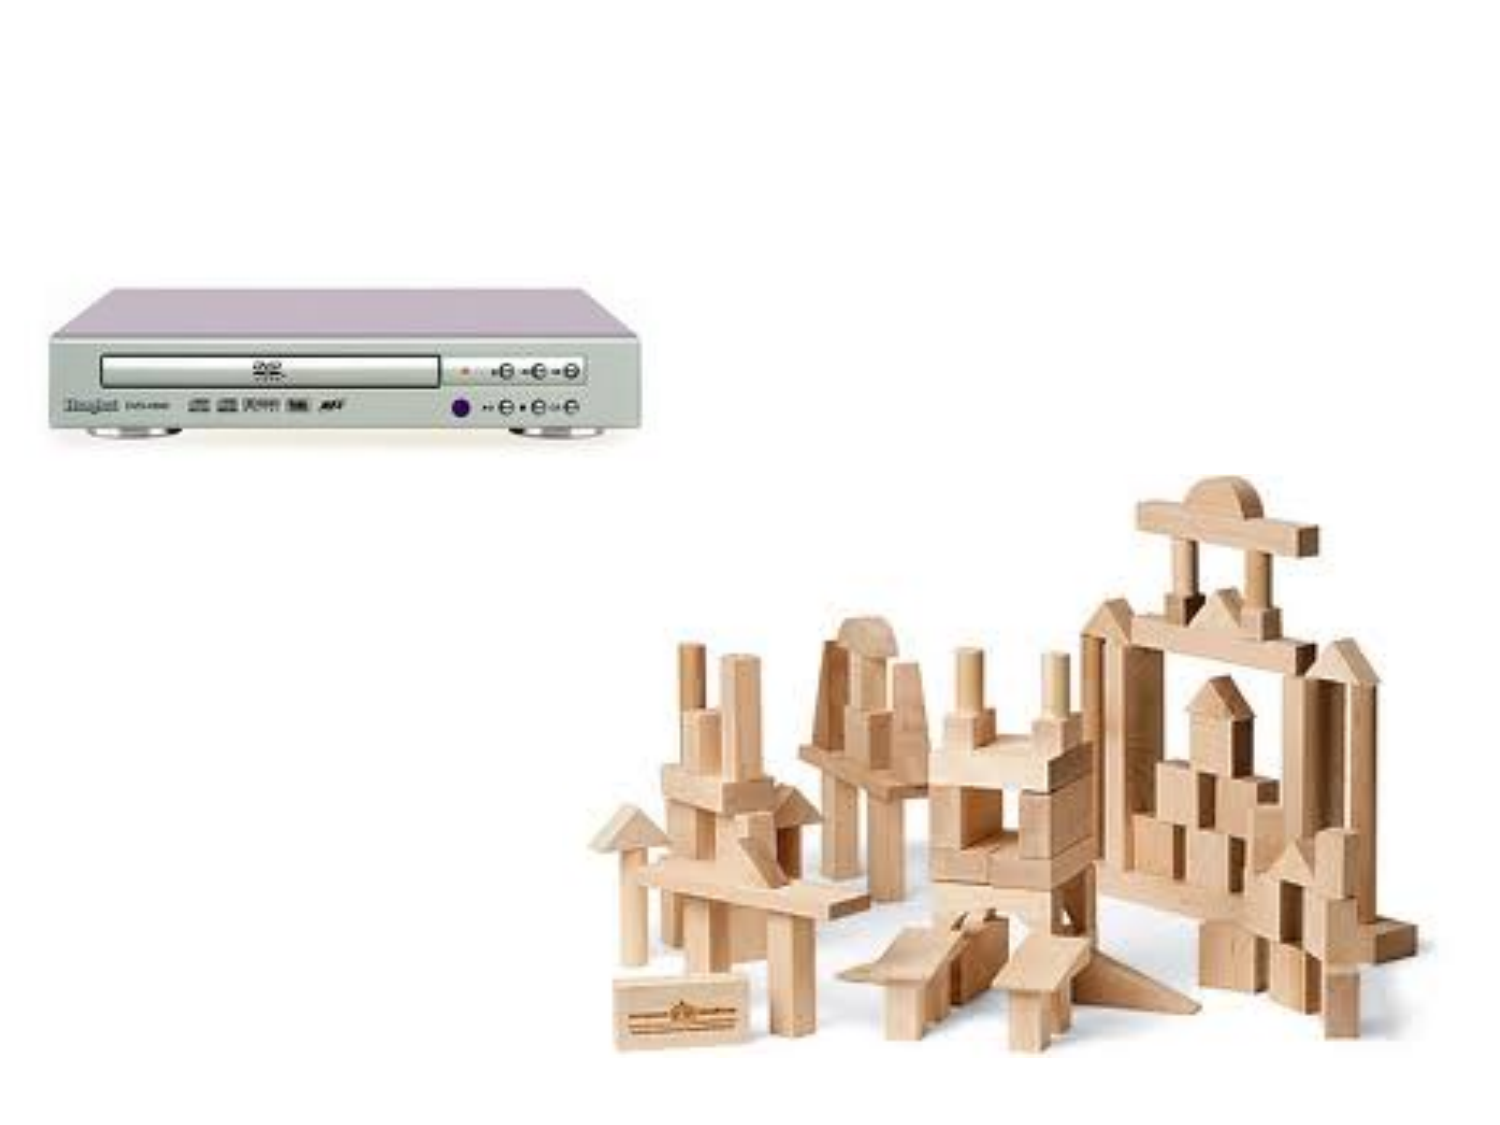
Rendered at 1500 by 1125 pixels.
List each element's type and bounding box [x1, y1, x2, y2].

picture [24, 49, 1458, 1058]
